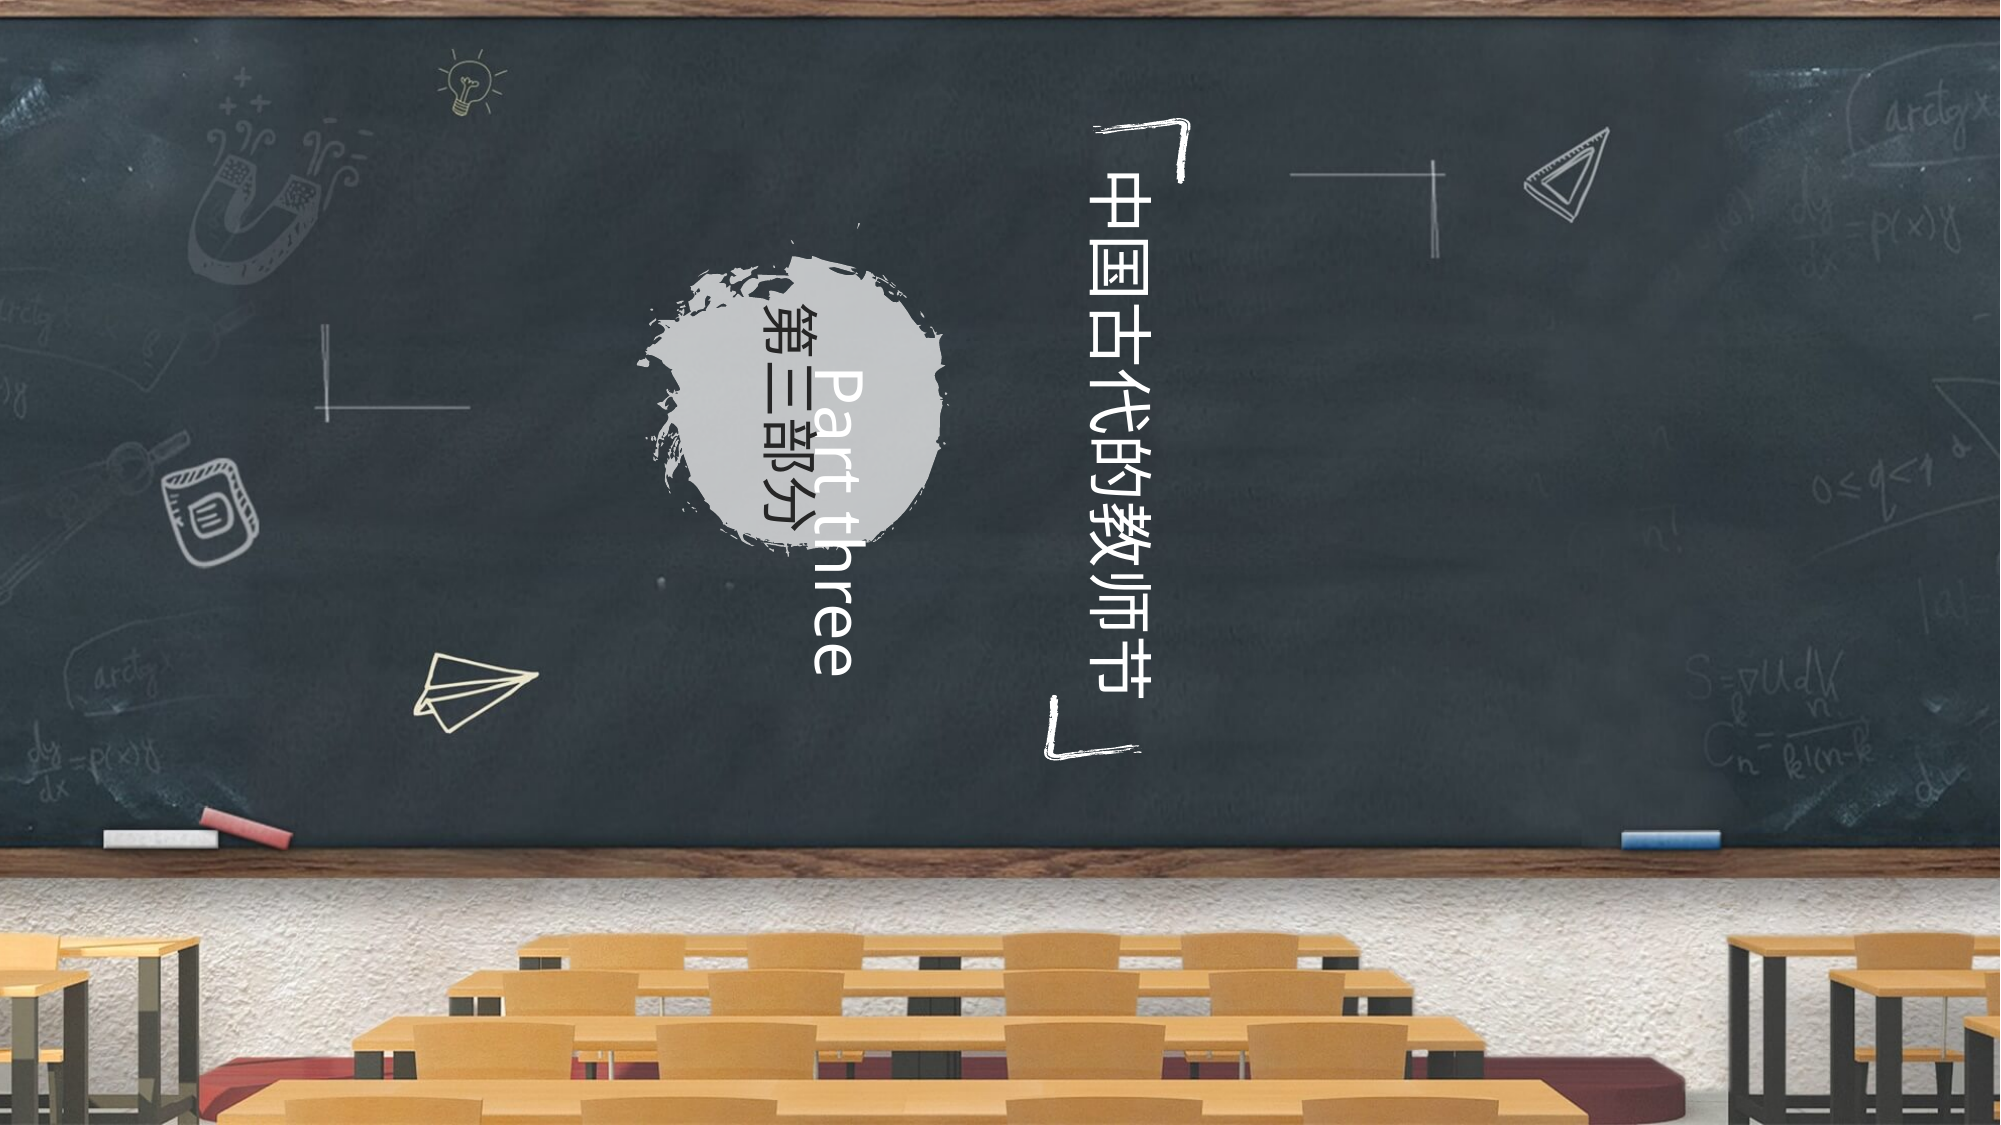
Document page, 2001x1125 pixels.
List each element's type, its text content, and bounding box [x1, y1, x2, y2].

text_box 中国古代的教师节 [1044, 153, 1193, 724]
text_box [645, 265, 793, 557]
text_box Part three [793, 350, 890, 704]
text_box [742, 256, 946, 526]
text_box 第三部分 [733, 286, 835, 489]
text_box [1044, 694, 1140, 761]
text_box [1095, 118, 1191, 184]
text_box [636, 357, 650, 368]
picture [0, 0, 2000, 1125]
